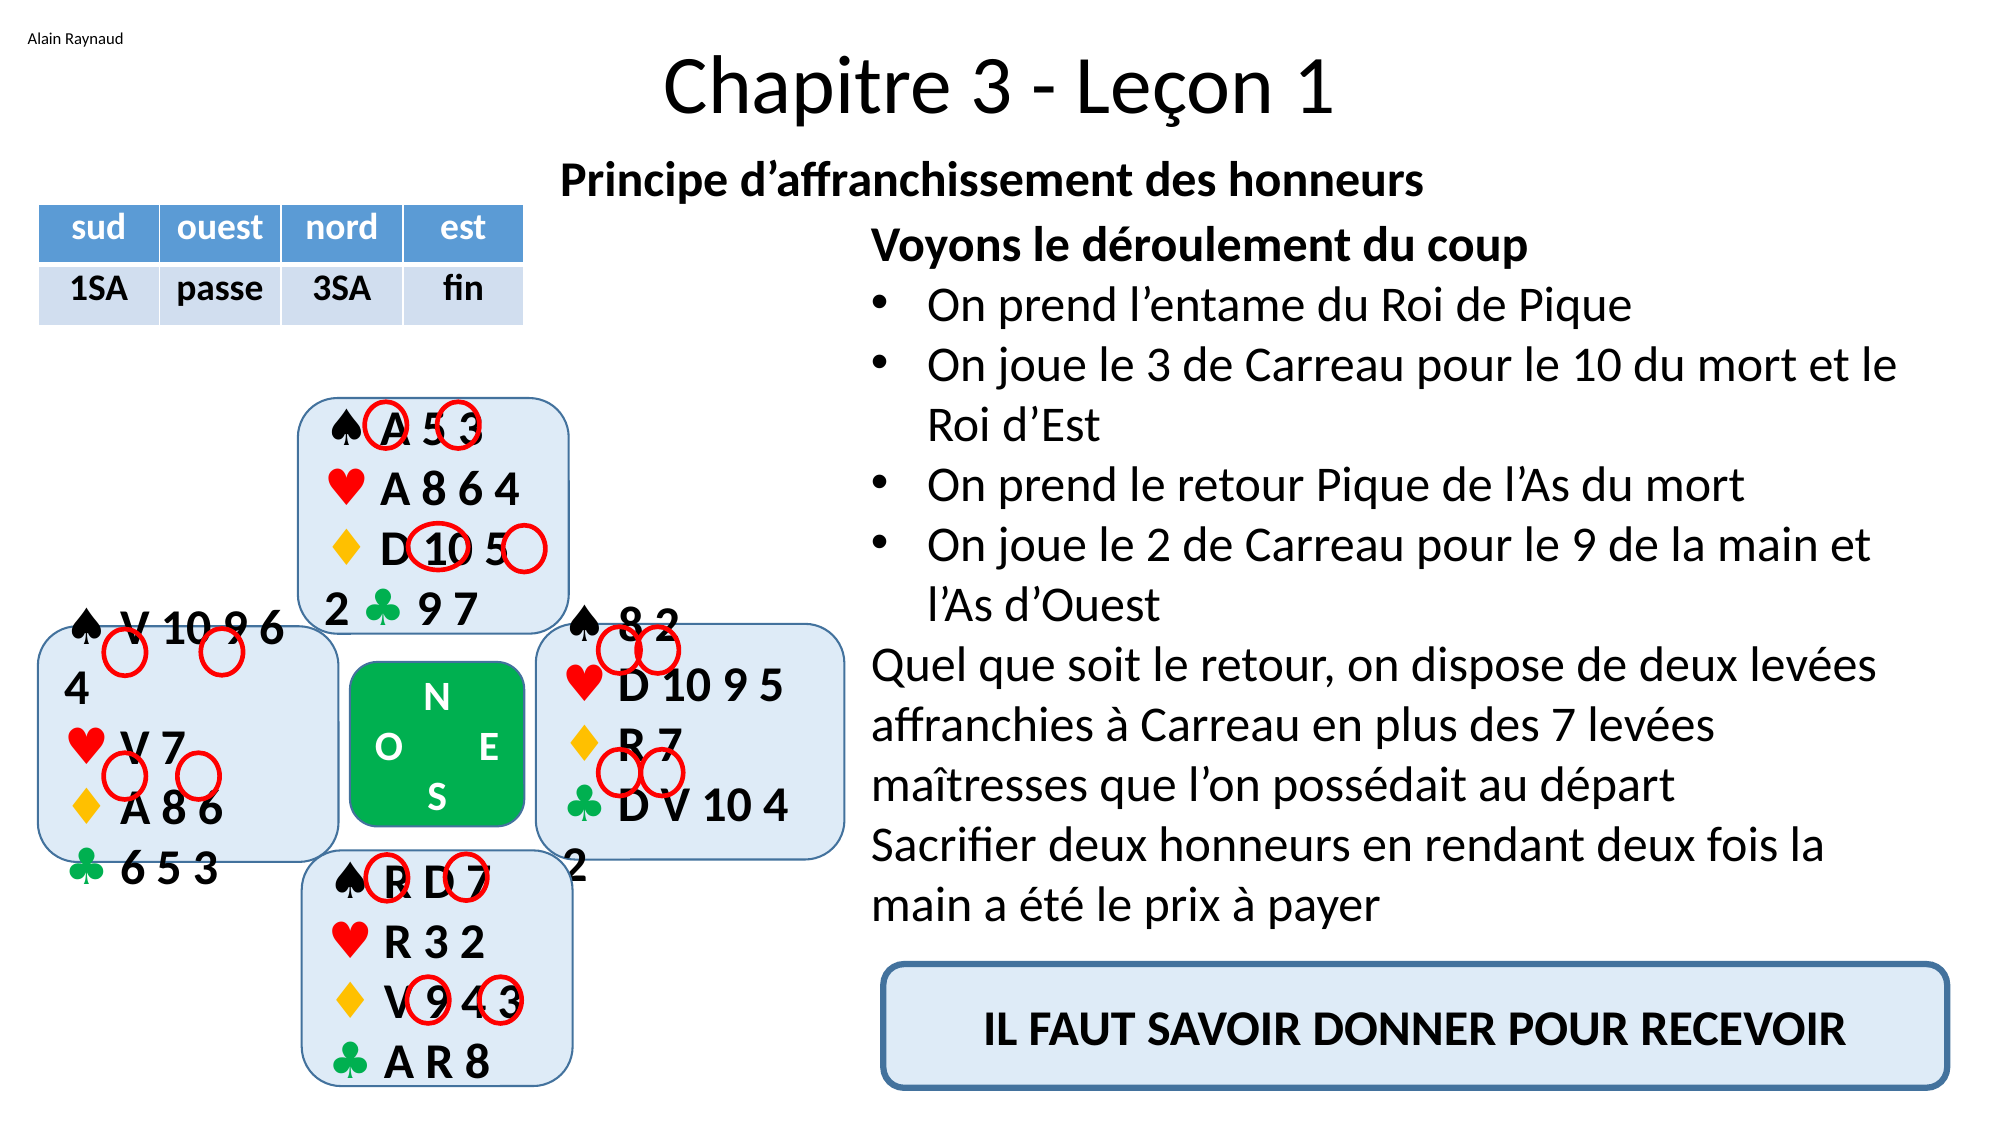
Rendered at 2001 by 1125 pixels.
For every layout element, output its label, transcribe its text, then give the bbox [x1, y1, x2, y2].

table_cell 3SA [282, 267, 402, 325]
table_header nord [282, 205, 402, 262]
text_box [102, 627, 148, 677]
text_box [478, 975, 523, 1025]
table_cell passe [160, 267, 280, 325]
text_box [597, 748, 641, 798]
text_box [199, 627, 245, 677]
text_box IL FAUT SAVOIR DONNER POUR RECEVOIR [882, 963, 1949, 1089]
table_header ouest [160, 205, 280, 262]
text_box [364, 853, 410, 903]
table_cell fin [404, 267, 523, 325]
text_box [176, 751, 221, 801]
text_box [502, 524, 547, 574]
text_box ♠ A 5 3 ♥ A 8 6 4 ♦ D 10 5 2 ♣ 9 7 [296, 396, 570, 635]
table_header sud [39, 205, 159, 262]
title Chapitre 3 - Leçon 1 [249, 38, 1750, 139]
text_box [444, 852, 489, 902]
text_box Voyons le déroulement du coup On prend l’entame du Roi de Pique On joue le 3 de Carreau pour le 10 du mort et le Roi d’Est On prend le retour Pique de l’As du mort On joue le 2 de Carreau pour le 9 de la main et l’As d’Ouest Quel que soit le retour, on dispose de deux levées affranchies à Carreau en plus des 7 levées maîtresses que l’on possédait au départ Sacrifier deux honneurs en rendant deux fois la main a été le prix à payer [856, 203, 1948, 939]
text_box Alain Raynaud [12, 20, 147, 56]
table_cell 1SA [39, 267, 159, 325]
text_box [639, 748, 685, 798]
text_box [363, 400, 408, 450]
text_box [406, 522, 470, 572]
text_box ♠ R D 7 ♥ R 3 2 ♦ V 9 4 3 ♣ A R 8 [300, 849, 574, 1088]
subtitle Principe d’affranchissement des honneurs [37, 139, 1948, 1088]
text_box [102, 751, 147, 801]
text_box ♠ 8 2 ♥ D 10 9 5 ♦ R 7 ♣ D V 10 4 2 [534, 622, 846, 861]
text_box [597, 625, 639, 675]
table_header est [404, 205, 523, 262]
text_box [635, 625, 680, 675]
text_box ♠ V 10 9 6 4 ♥ V 7 ♦ A 8 6 ♣ 6 5 3 [36, 625, 340, 864]
text_box [436, 400, 481, 450]
text_box N O E S [348, 660, 526, 828]
text_box [405, 975, 451, 1025]
